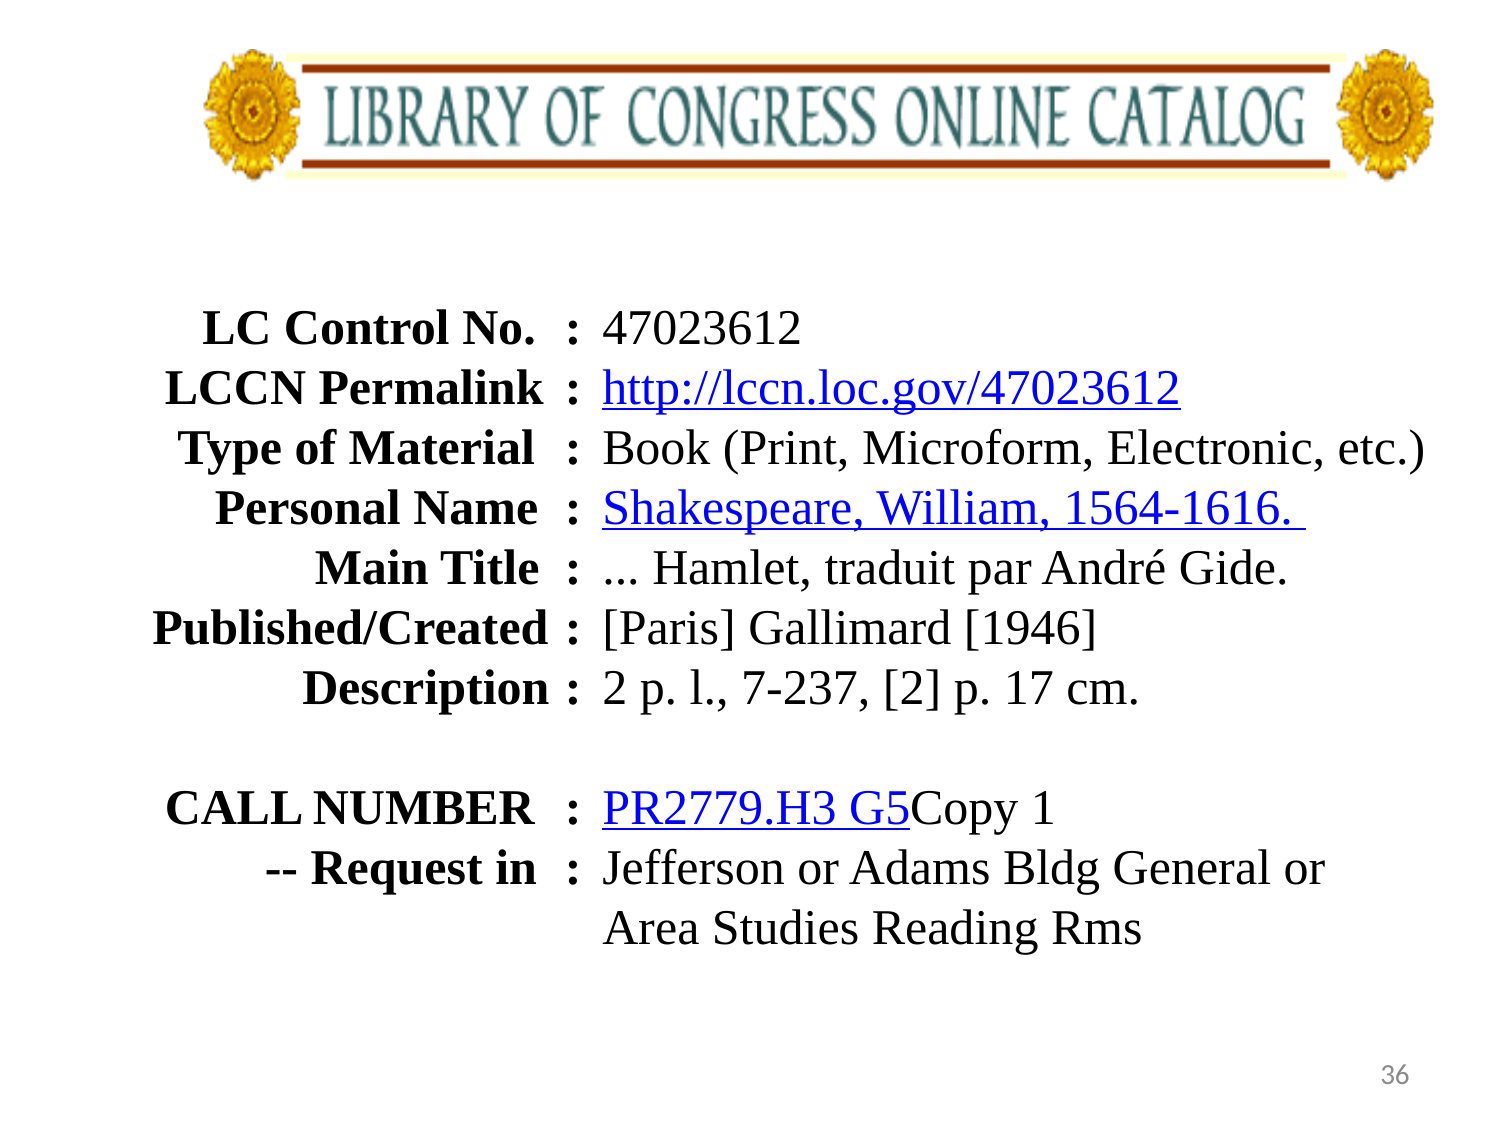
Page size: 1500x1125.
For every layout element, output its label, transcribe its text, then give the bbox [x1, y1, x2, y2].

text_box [199, 49, 1438, 199]
slide_number 36 [1074, 1042, 1425, 1103]
text_box LC Control No. : 47023612 LCCN Permalink : http://lccn.loc.gov/47023612 Type of Material : Book (Print, Microform, Electronic, etc.) Personal Name : Shakespeare, William, 1564-1616. Main Title : ... Hamlet, traduit par André Gide. Published/Created : [Paris] Gallimard [1946] Description : 2 p. l., 7-237, [2] p. 17 cm. CALL NUMBER : PR2779.H3 G5Copy 1 -- Request in : Jefferson or Adams Bldg General or Area Studies Reading Rms [137, 287, 1463, 963]
